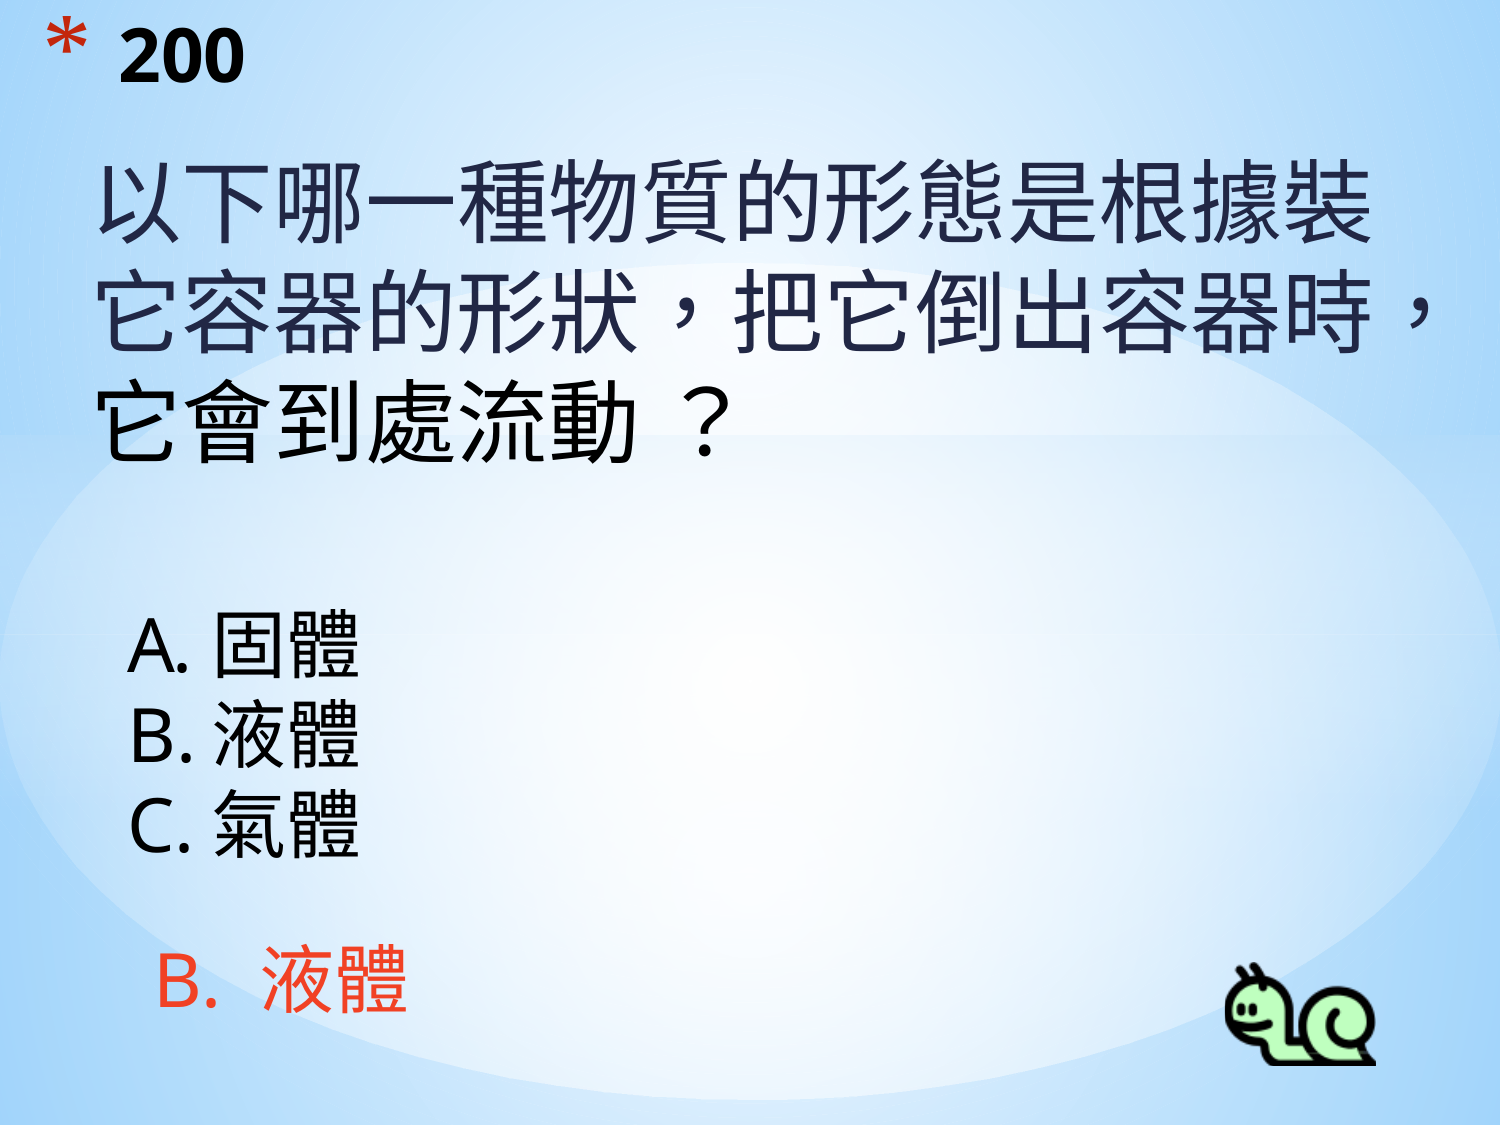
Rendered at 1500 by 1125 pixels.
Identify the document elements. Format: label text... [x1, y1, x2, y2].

subtitle 以下哪一種物質的形態是根據裝它容器的形狀，把它倒出容器時，它會到處流動 ？ [75, 137, 1463, 625]
picture [1224, 962, 1377, 1067]
title 200 [0, 0, 449, 188]
text_box B. 液體 [139, 924, 425, 1030]
text_box 固體 液體 氣體 [112, 499, 488, 935]
